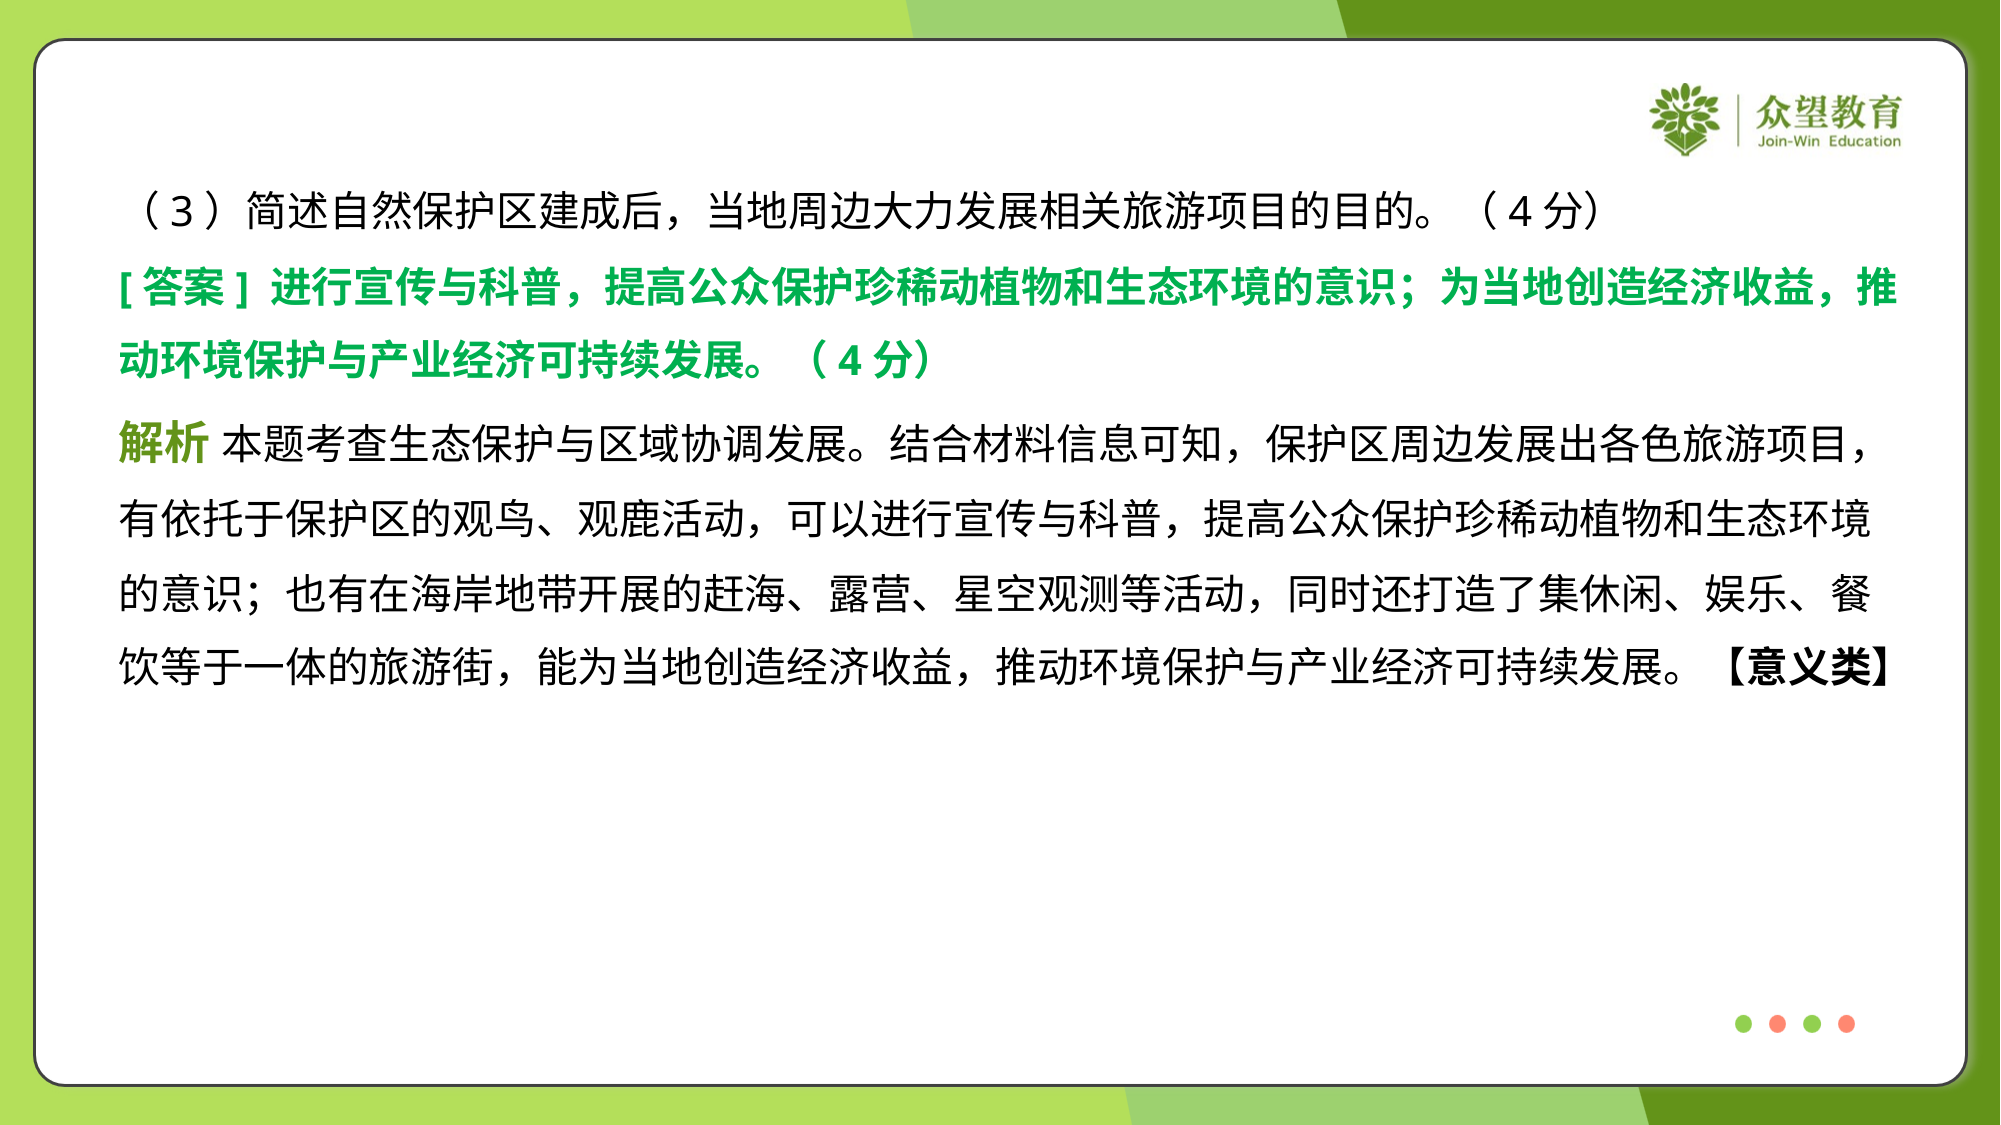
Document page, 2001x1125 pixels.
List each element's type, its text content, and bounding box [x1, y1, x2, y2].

text_box 解析 本题考查生态保护与区域协调发展。结合材料信息可知，保护区周边发展出各色旅游项目， 有依托于保护区的观鸟、观鹿活动，可以进行宣传与科普，提高公众保护珍稀动植物和生态环境 的意识；也有在海岸地带开展的赶海、露营、星空观测等活动，同时还打造了集休闲、娱乐、餐 饮等于一体的旅游街，能为当地创造经济收益，推动环境保护与产业经济可持续发展。【意义类】 [118, 391, 1883, 684]
text_box [答案] 进行宣传与科普，提高公众保护珍稀动植物和生态环境的意识；为当地创造经济收益，推 动环境保护与产业经济可持续发展。（4分） [118, 235, 1883, 376]
picture [0, 0, 2000, 1125]
text_box （3）简述自然保护区建成后，当地周边大力发展相关旅游项目的目的。（4分） [118, 159, 1883, 227]
